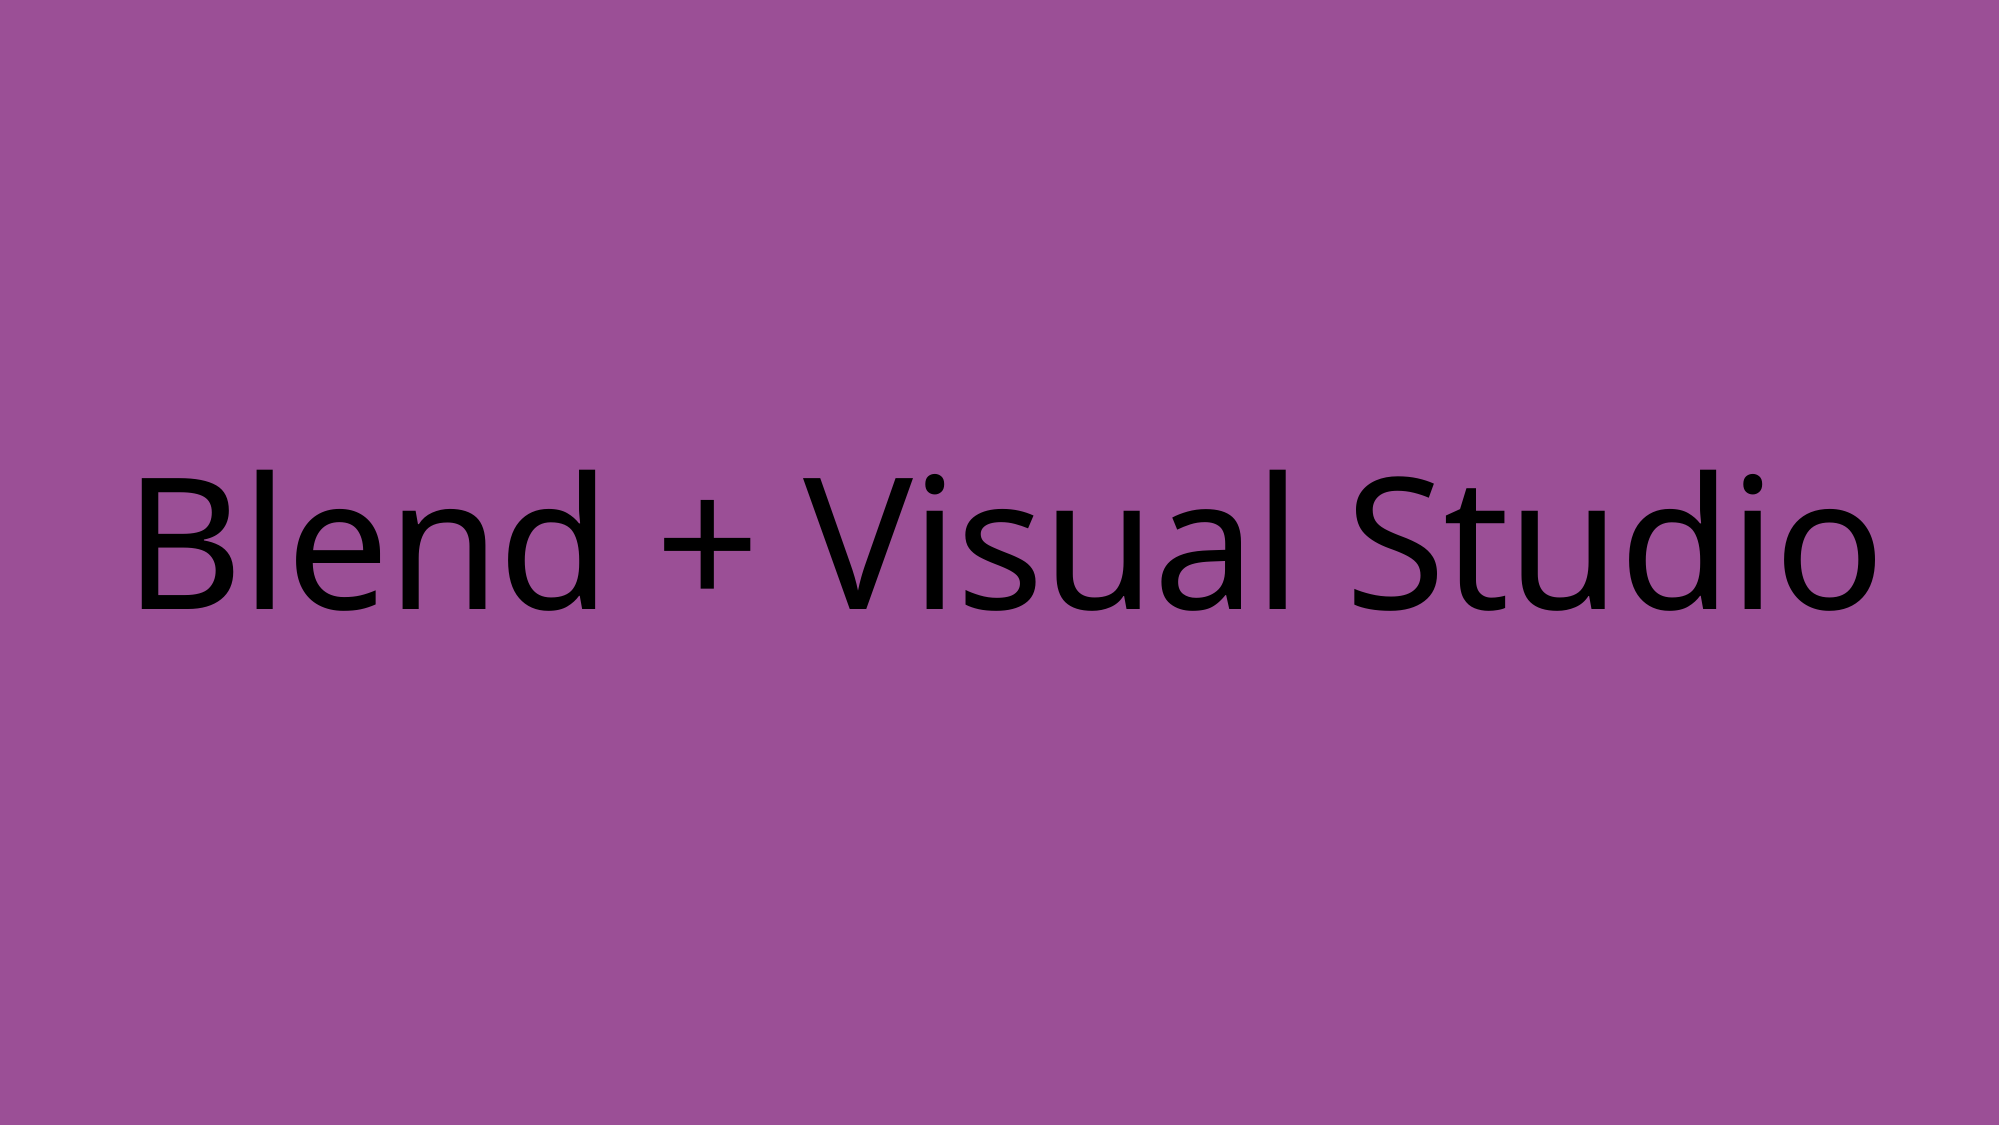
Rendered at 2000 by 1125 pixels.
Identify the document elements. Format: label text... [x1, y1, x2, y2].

list Blend + Visual Studio [84, 451, 1926, 652]
